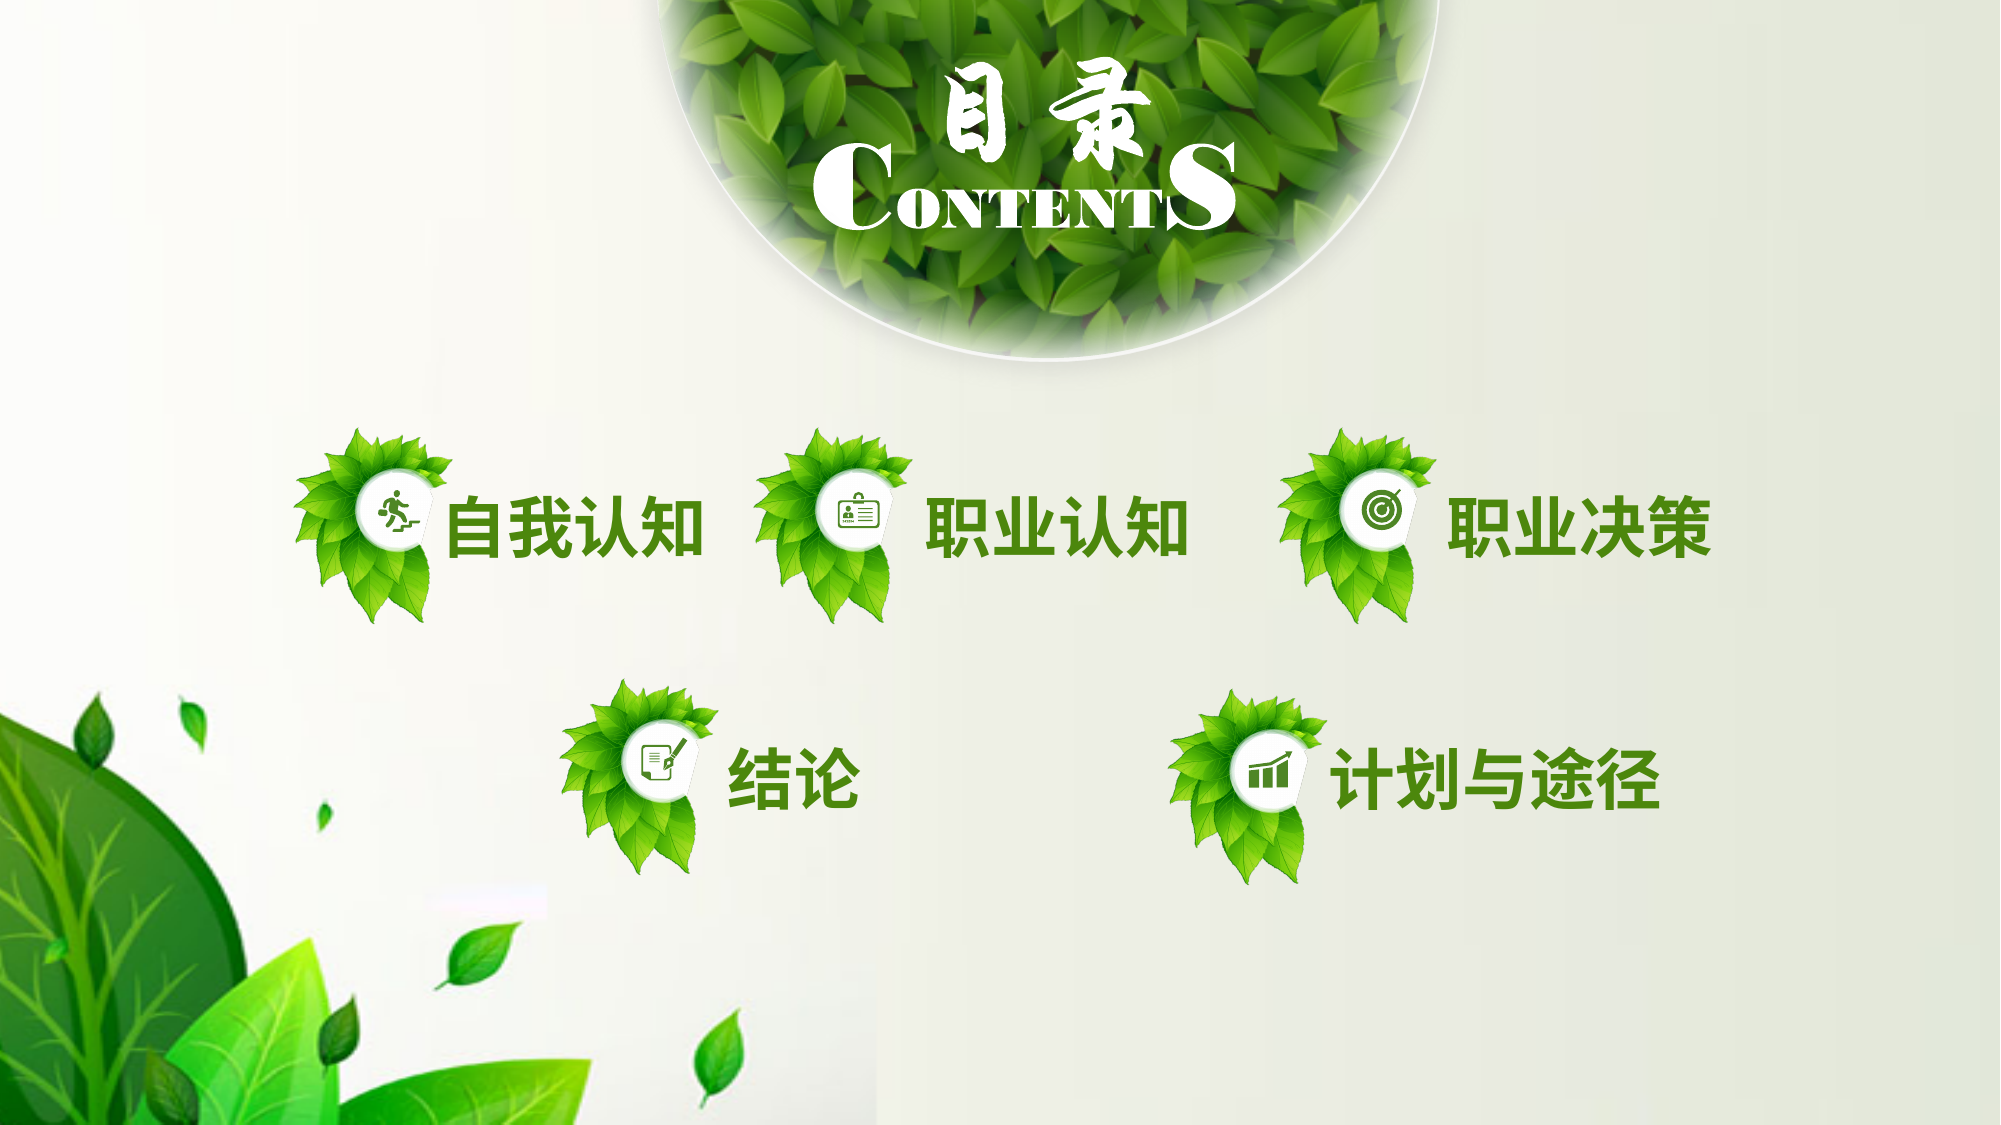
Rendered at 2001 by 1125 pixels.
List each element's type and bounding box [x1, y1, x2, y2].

text_box [1283, 424, 1462, 627]
picture [0, 0, 2000, 1125]
text_box [1174, 686, 1352, 888]
text_box [299, 424, 477, 627]
text_box [565, 676, 743, 878]
text_box [760, 424, 938, 627]
